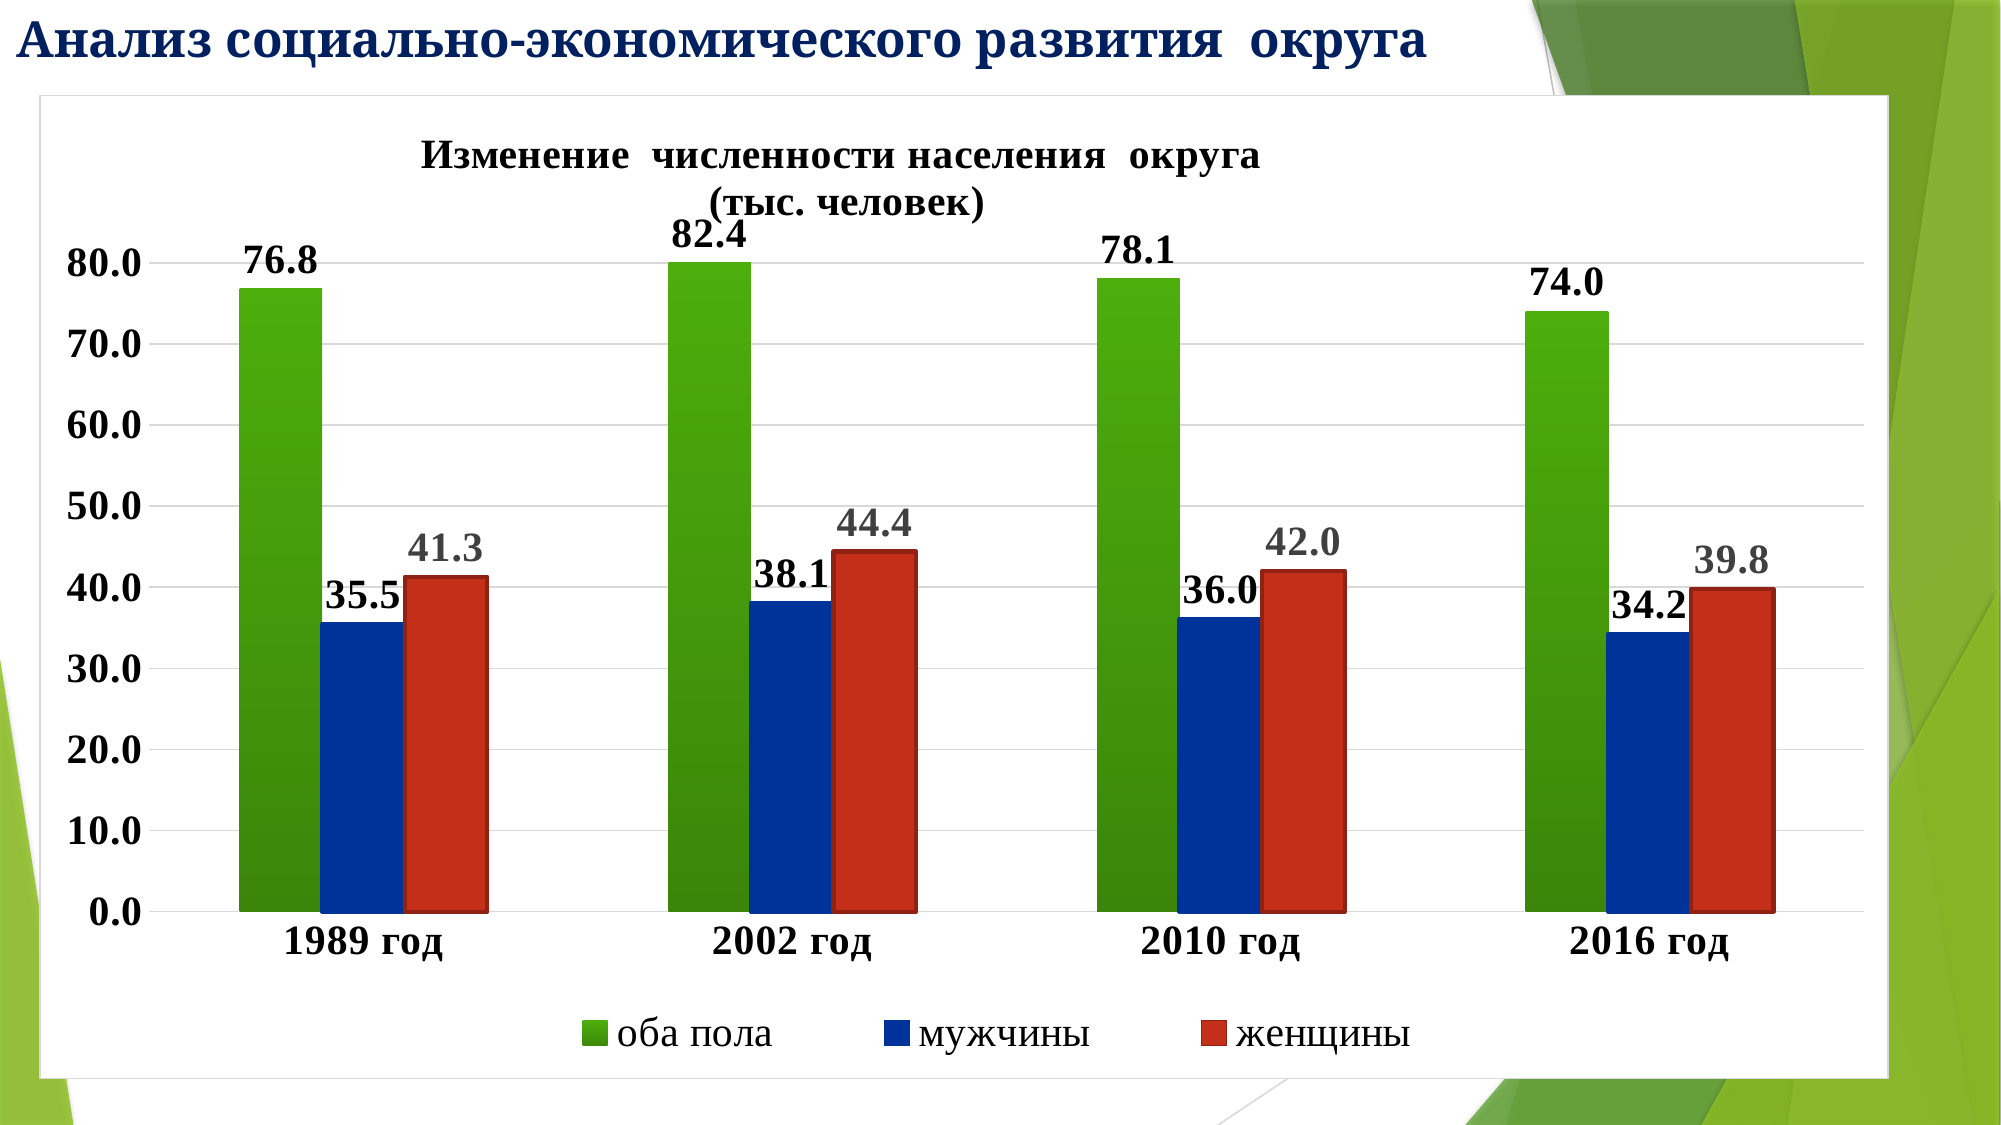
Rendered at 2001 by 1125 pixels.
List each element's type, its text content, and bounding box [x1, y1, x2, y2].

title Анализ социально-экономического развития округа [1, 0, 1466, 132]
chart [38, 94, 1890, 1080]
